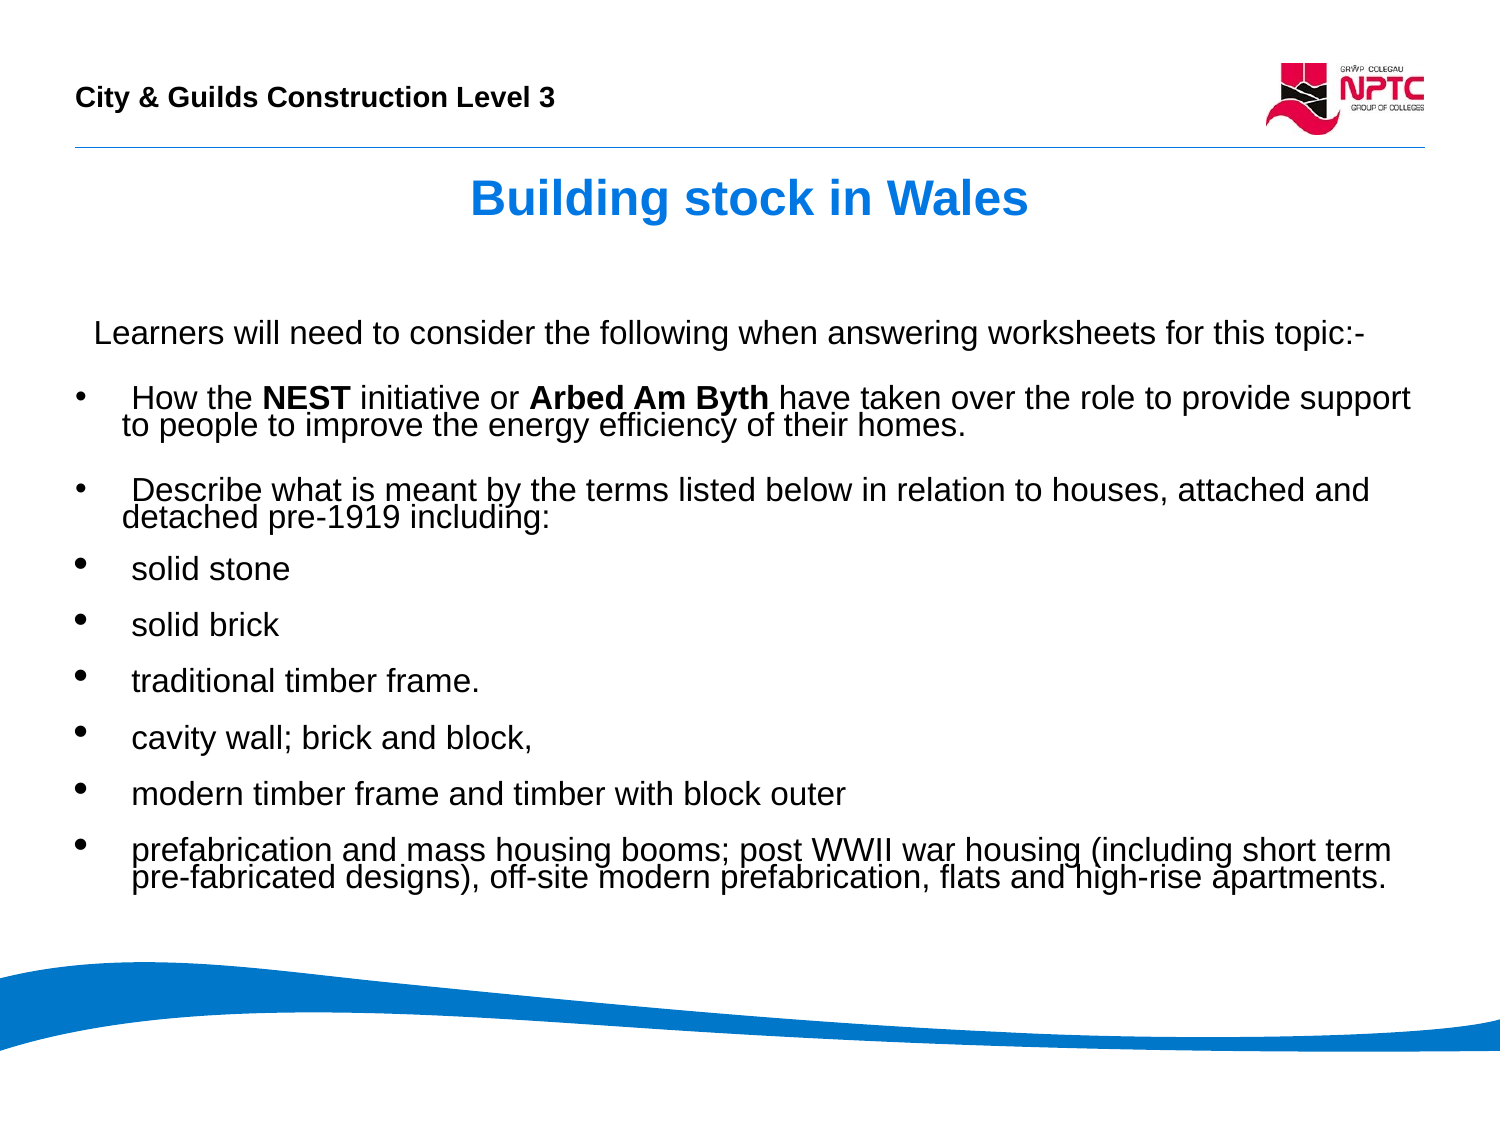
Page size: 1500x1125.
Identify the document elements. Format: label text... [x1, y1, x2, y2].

list Learners will need to consider the following when answering worksheets for this topic:- How the NEST initiative or Arbed Am Byth have taken over the role to provide support to people to improve the energy efficiency of their homes. Describe what is meant by the terms listed below in relation to houses, attached and detached pre-1919 including: solid stone solid brick traditional timber frame. cavity wall; brick and block, modern timber frame and timber with block outer prefabrication and mass housing booms; post WWII war housing (including short term pre-fabricated designs), off-site modern prefabrication, flats and high-rise apartments. [74, 247, 1426, 929]
title Building stock in Wales [74, 165, 1426, 229]
picture [1266, 63, 1424, 135]
